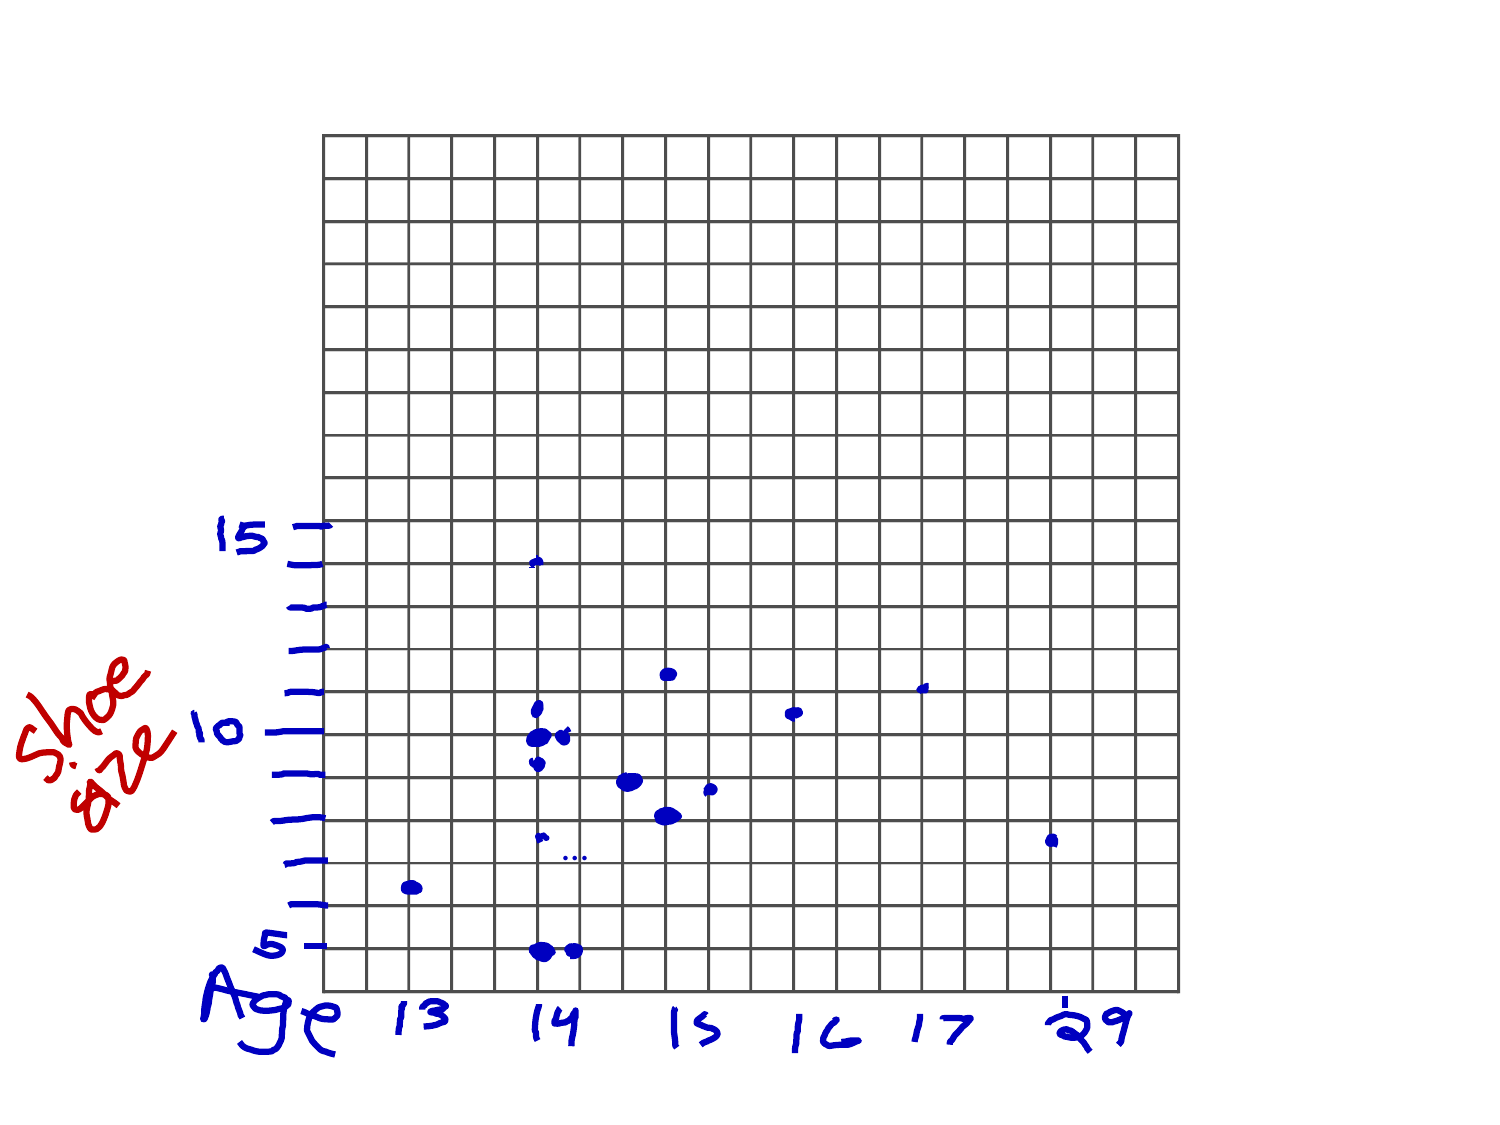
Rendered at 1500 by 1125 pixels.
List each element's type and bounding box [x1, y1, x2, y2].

text_box [88, 688, 115, 721]
text_box [96, 727, 173, 793]
text_box [193, 518, 1130, 1055]
text_box [72, 781, 120, 831]
picture [179, 0, 1321, 1125]
text_box [18, 726, 62, 782]
text_box [108, 658, 149, 697]
text_box [26, 693, 102, 746]
